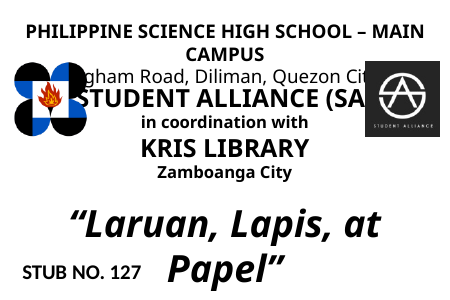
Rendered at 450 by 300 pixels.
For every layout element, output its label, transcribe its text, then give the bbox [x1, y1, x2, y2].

text_box “Laruan, Lapis, at Papel” [0, 192, 450, 298]
text_box PHILIPPINE SCIENCE HIGH SCHOOL – MAIN CAMPUS Agham Road, Diliman, Quezon City [0, 12, 450, 74]
picture [12, 60, 88, 137]
text_box STUDENT ALLIANCE (SA) in coordination with KRIS LIBRARY Zamboanga City [0, 74, 450, 190]
text_box STUB NO. 127 [7, 251, 213, 292]
picture [364, 60, 441, 137]
